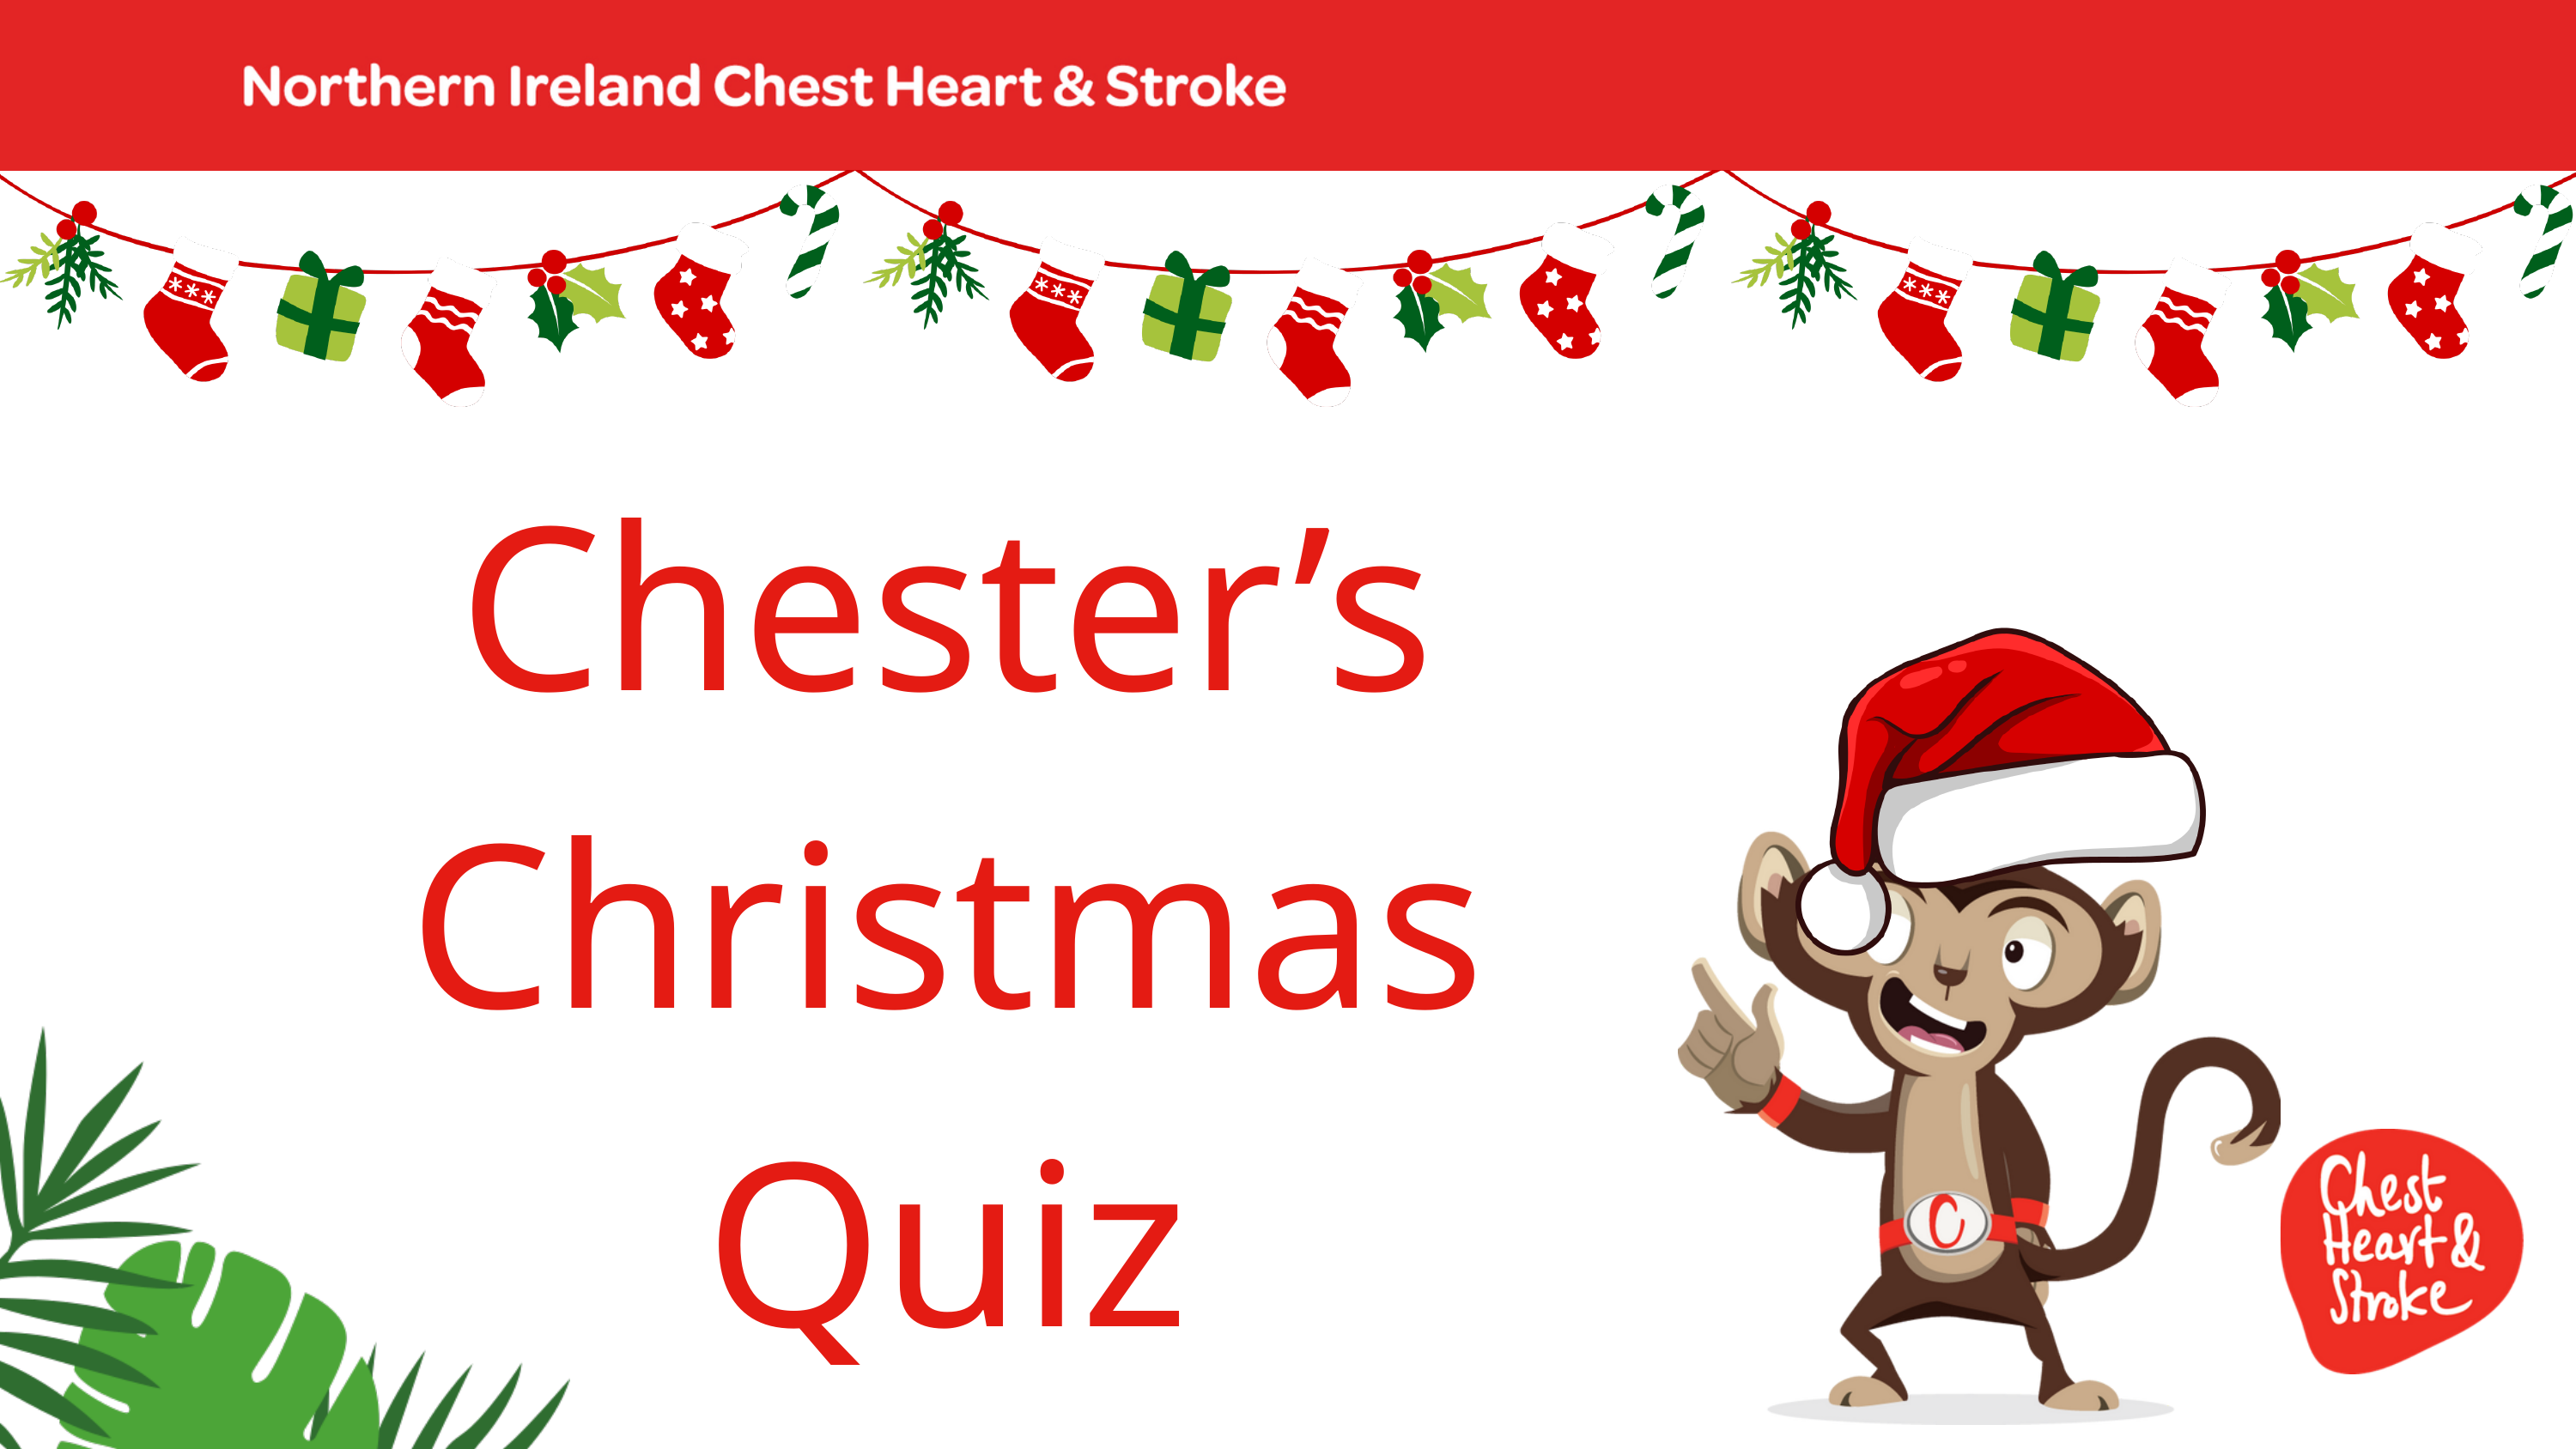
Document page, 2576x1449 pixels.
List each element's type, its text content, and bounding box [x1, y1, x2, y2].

text_box Chester’s Christmas Quiz [170, 417, 1723, 1372]
text_box [854, 170, 1721, 408]
text_box [1795, 623, 2208, 956]
text_box [0, 170, 854, 408]
text_box [2280, 1129, 2524, 1374]
text_box [1722, 170, 2576, 408]
text_box [0, 0, 2576, 171]
text_box [1678, 790, 2281, 1425]
text_box [0, 1026, 570, 1449]
